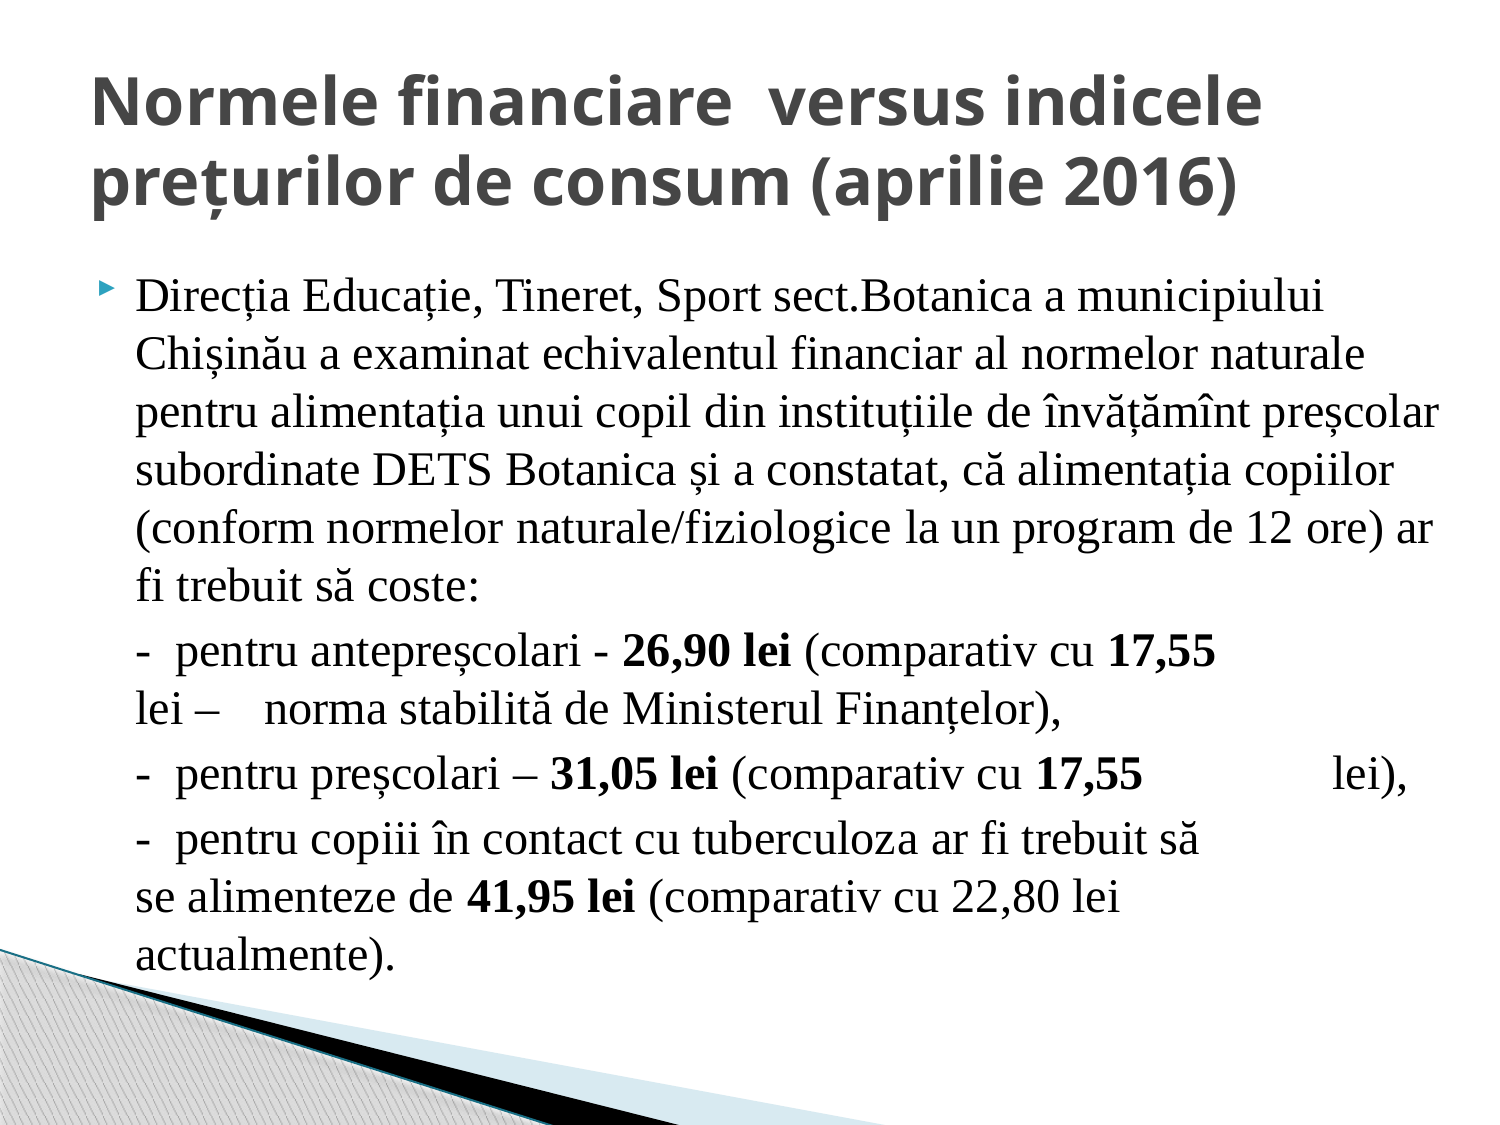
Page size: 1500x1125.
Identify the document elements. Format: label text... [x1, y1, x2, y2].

title Normele financiare versus indicele prețurilor de consum (aprilie 2016) [75, 45, 1425, 233]
list Direcția Educație, Tineret, Sport sect.Botanica a municipiului Chișinău a examinat echivalentul financiar al normelor naturale pentru alimentația unui copil din instituțiile de învățămînt preșcolar subordinate DETS Botanica și a constatat, că alimentația copiilor (conform normelor naturale/fiziologice la un program de 12 ore) ar fi trebuit să coste: - pentru antepreșcolari - 26,90 lei (comparativ cu 17,55 lei – norma stabilită de Ministerul Finanțelor), - pentru preșcolari – 31,05 lei (comparativ cu 17,55 lei), - pentru copiii în contact cu tuberculoza ar fi trebuit să se alimenteze de 41,95 lei (comparativ cu 22,80 lei actualmente). [64, 255, 1483, 1000]
